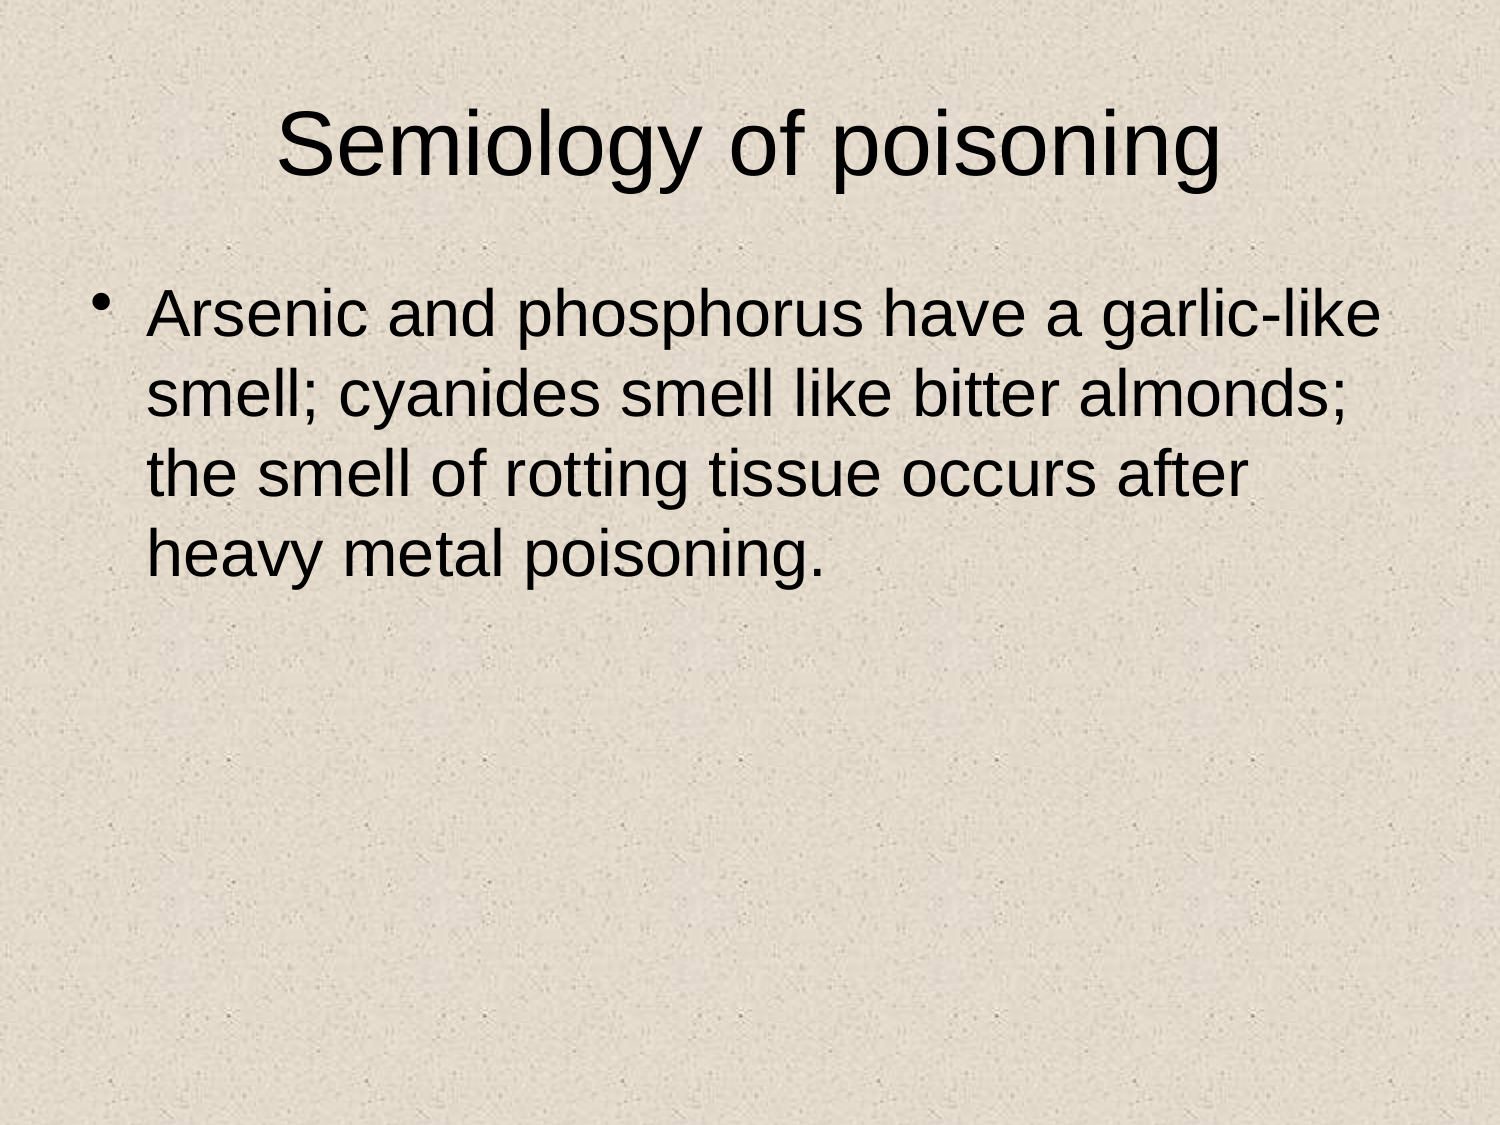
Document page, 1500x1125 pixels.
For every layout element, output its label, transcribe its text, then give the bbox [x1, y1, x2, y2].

title Semiology of poisoning [75, 45, 1425, 233]
picture [0, 0, 1500, 1125]
list Arsenic and phosphorus have a garlic-like smell; cyanides smell like bitter almonds; the smell of rotting tissue occurs after heavy metal poisoning. [75, 262, 1425, 1005]
